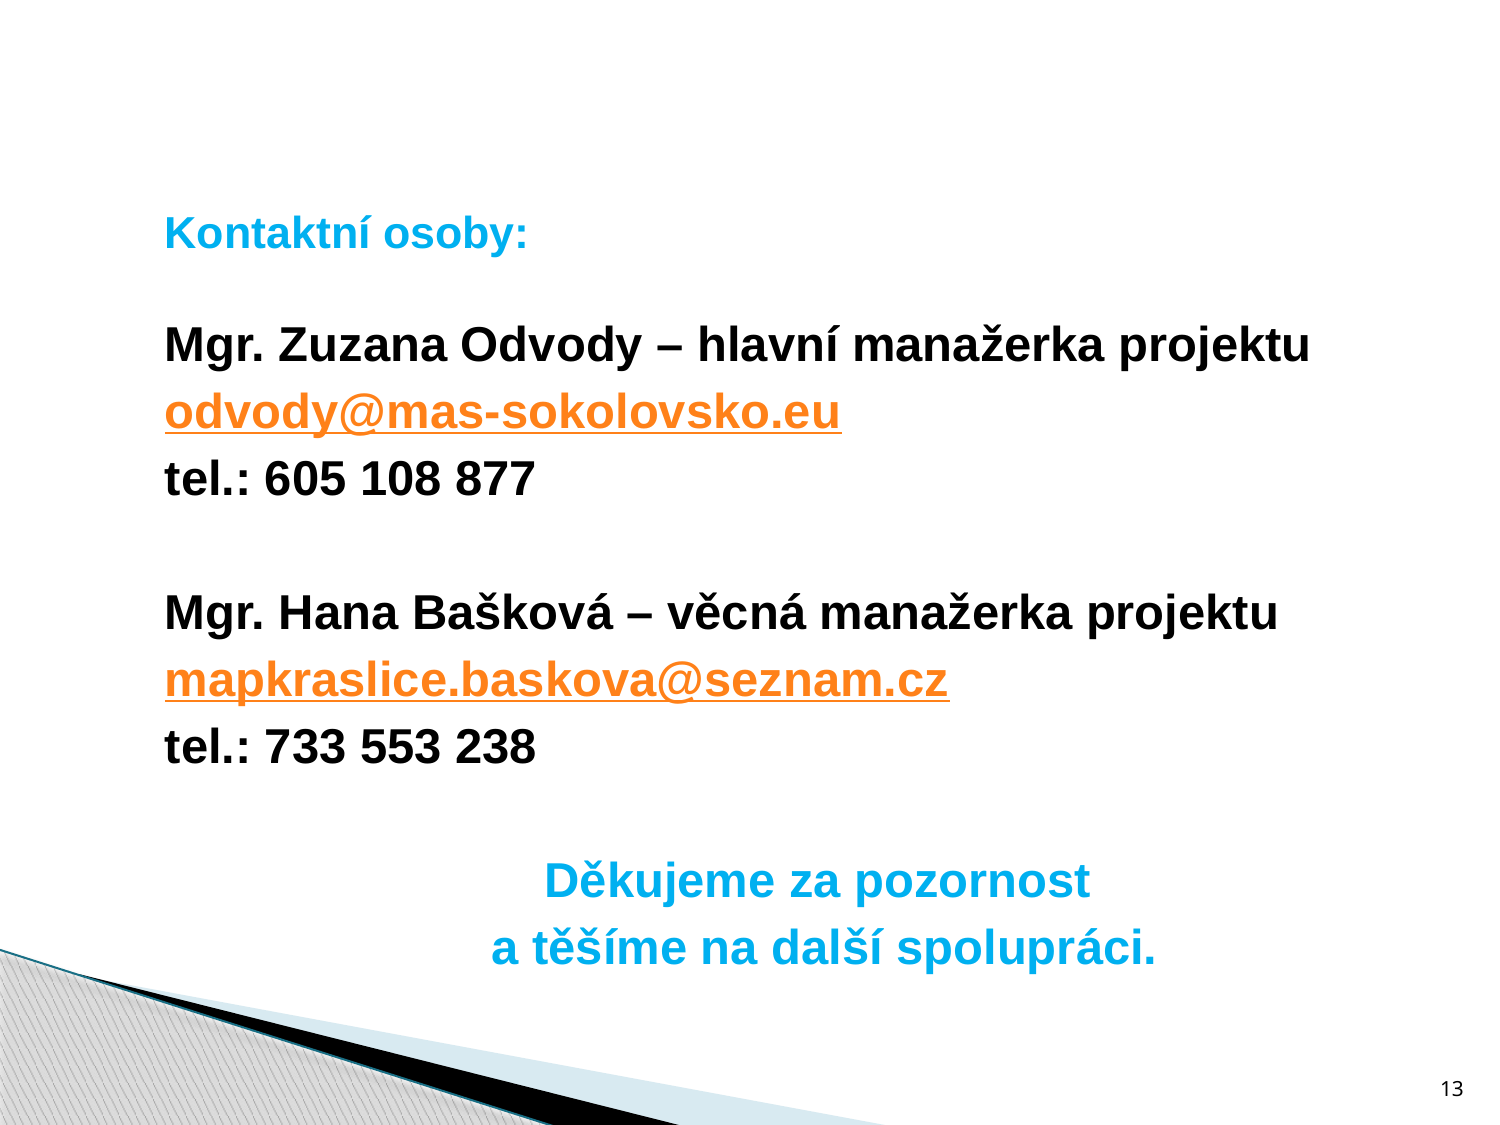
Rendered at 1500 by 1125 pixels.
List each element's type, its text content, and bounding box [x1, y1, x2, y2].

slide_number 13 [1418, 1051, 1479, 1112]
list Kontaktní osoby: Mgr. Zuzana Odvody – hlavní manažerka projektu odvody@mas-sokolovsko.eu tel.: 605 108 877 Mgr. Hana Bašková – věcná manažerka projektu mapkraslice.baskova@seznam.cz tel.: 733 553 238 Děkujeme za pozornost a těšíme na další spolupráci. [150, 196, 1500, 988]
